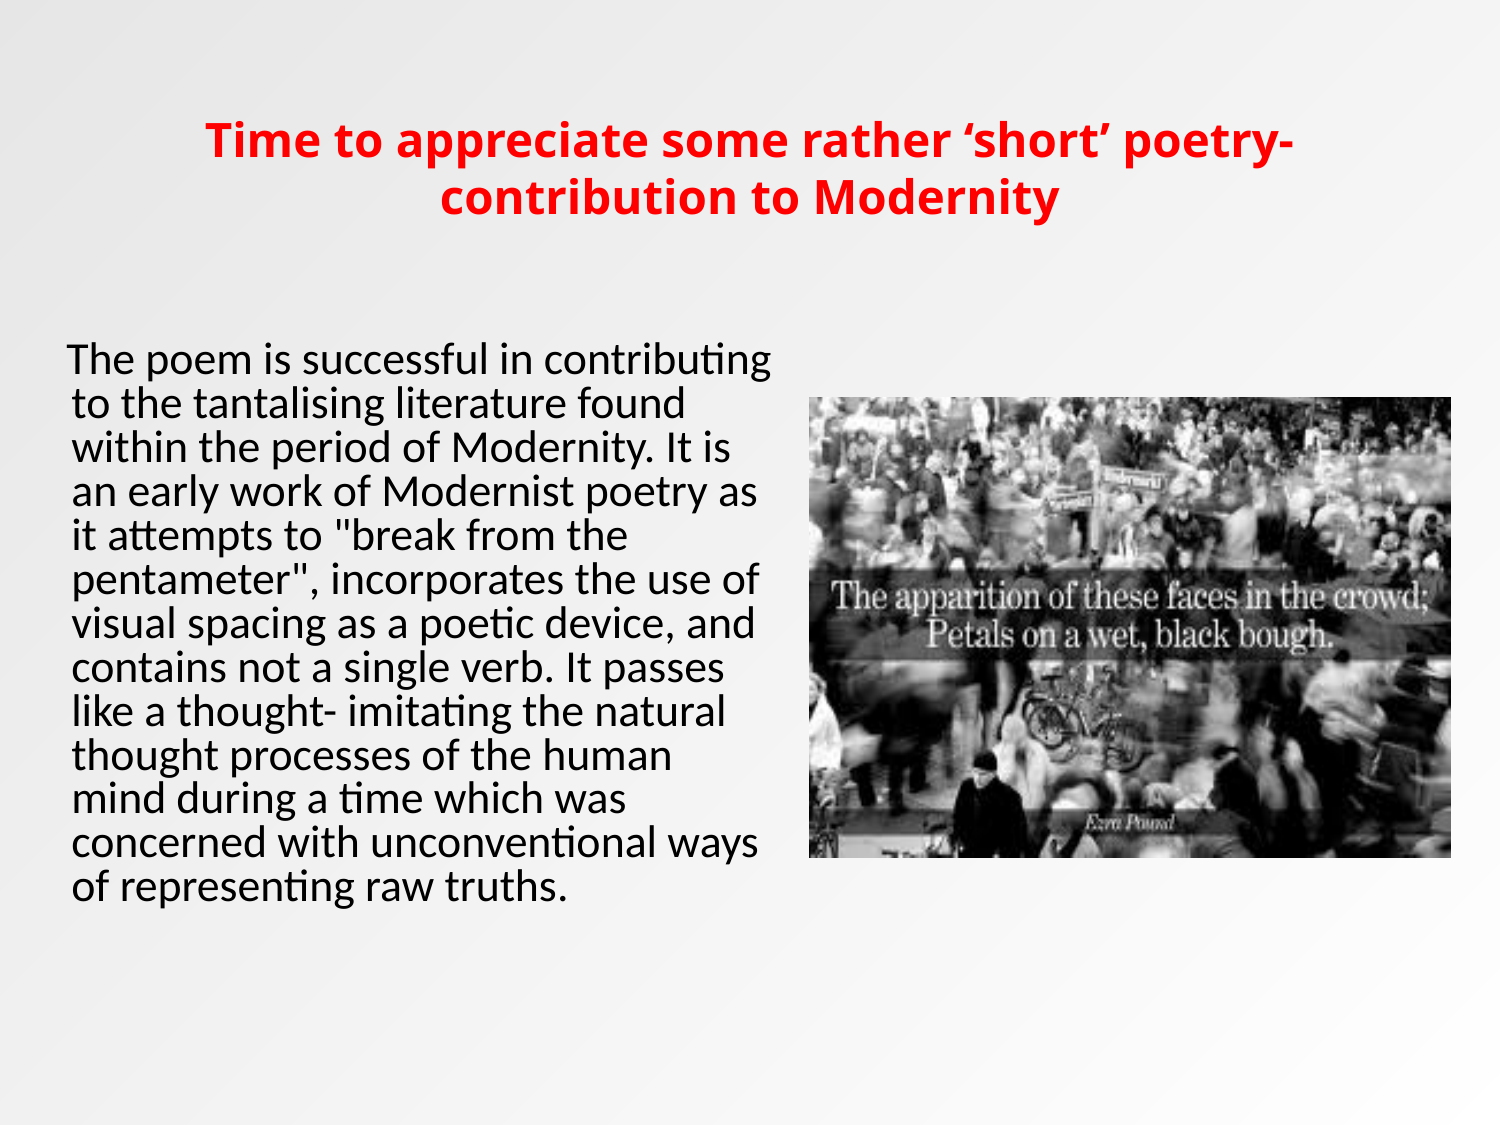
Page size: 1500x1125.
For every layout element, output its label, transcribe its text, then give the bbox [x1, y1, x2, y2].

picture [809, 396, 1451, 859]
title Time to appreciate some rather ‘short’ poetry-contribution to Modernity [74, 44, 1426, 233]
list The poem is successful in contributing to the tantalising literature found within the period of Modernity. It is an early work of Modernist poetry as it attempts to "break from the pentameter", incorporates the use of visual spacing as a poetic device, and contains not a single verb. It passes like a thought- imitating the natural thought processes of the human mind during a time which was concerned with unconventional ways of representing raw truths. [0, 278, 794, 1076]
